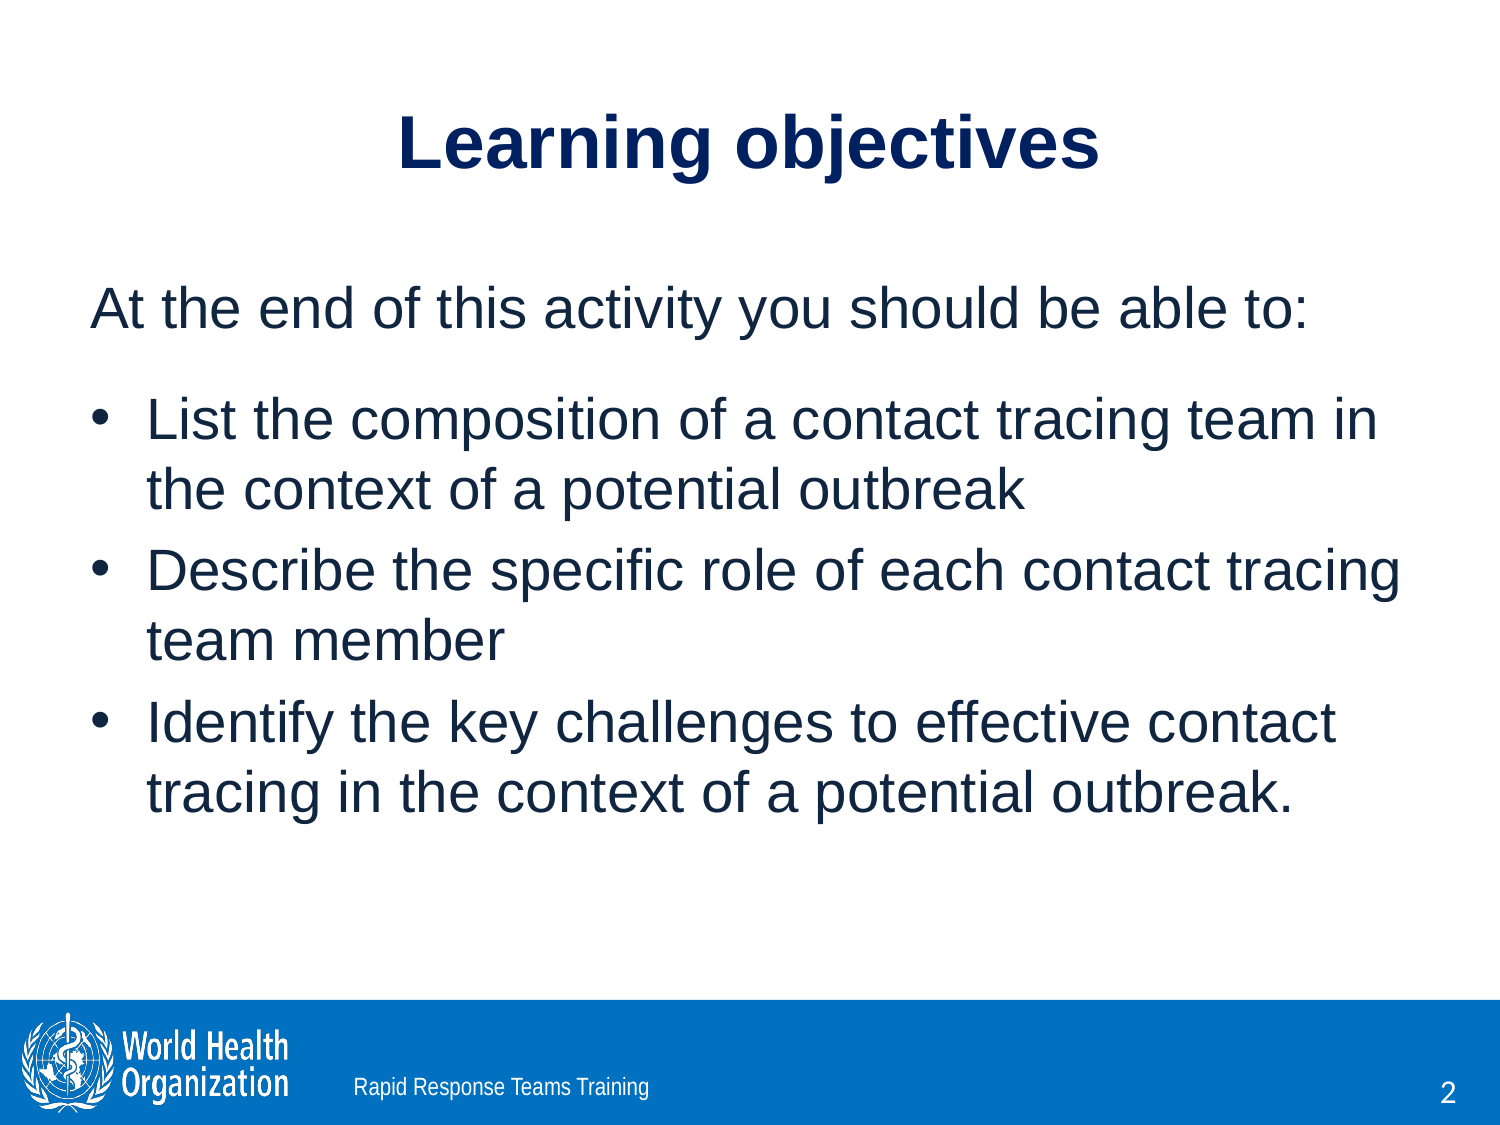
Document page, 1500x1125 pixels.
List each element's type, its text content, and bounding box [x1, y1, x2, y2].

picture [21, 1012, 288, 1113]
list At the end of this activity you should be able to: List the composition of a contact tracing team in the context of a potential outbreak Describe the specific role of each contact tracing team member Identify the key challenges to effective contact tracing in the context of a potential outbreak. [75, 262, 1425, 1005]
title Learning objectives [75, 45, 1425, 233]
